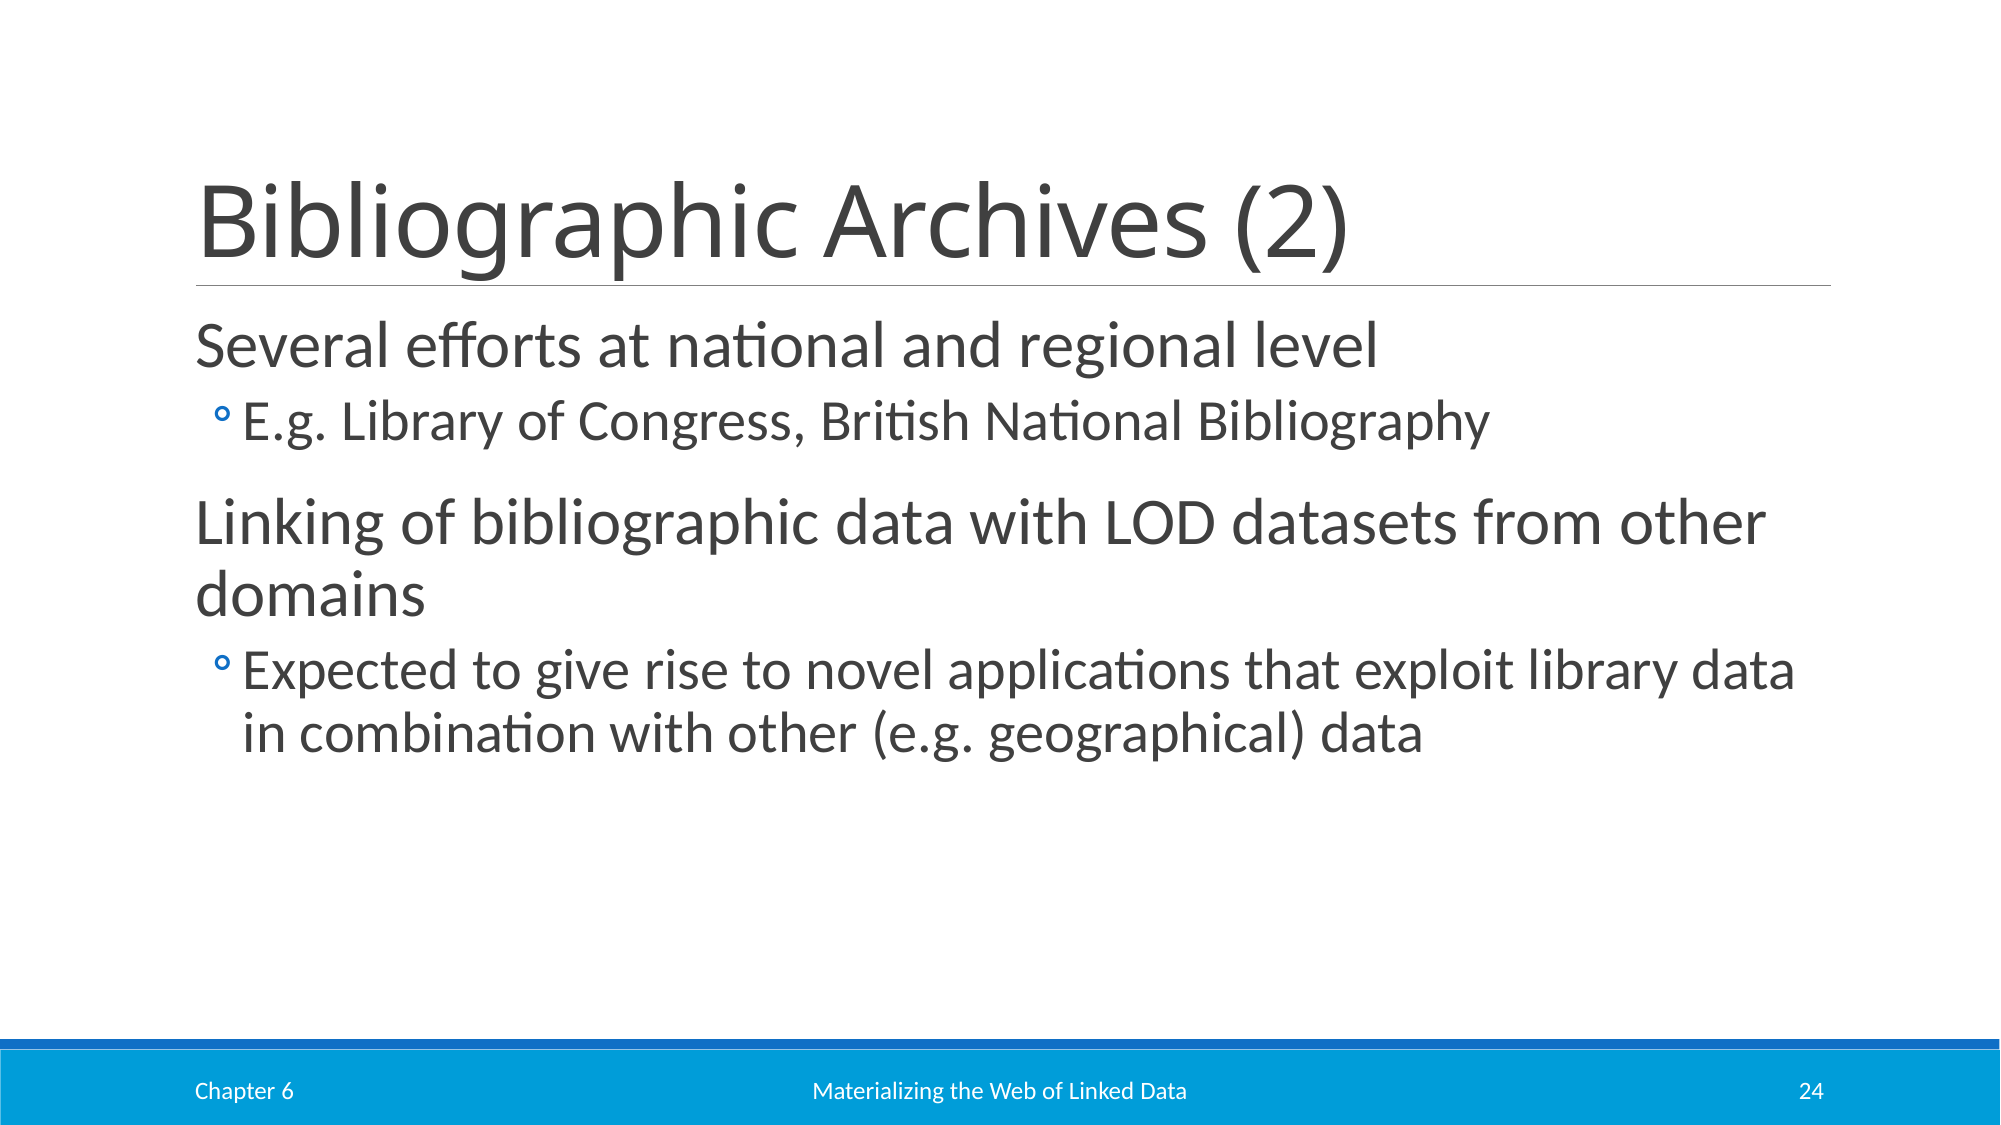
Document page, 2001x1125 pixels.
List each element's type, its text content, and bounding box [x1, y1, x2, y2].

list Several efforts at national and regional level E.g. Library of Congress, British National Bibliography Linking of bibliographic data with LOD datasets from other domains Expected to give rise to novel applications that exploit library data in combination with other (e.g. geographical) data [180, 302, 1830, 963]
slide_number Chapter 6 [180, 1059, 586, 1120]
title Bibliographic Archives (2) [180, 47, 1830, 285]
footer Materializing the Web of Linked Data [604, 1059, 1396, 1120]
slide_number 24 [1624, 1059, 1840, 1120]
